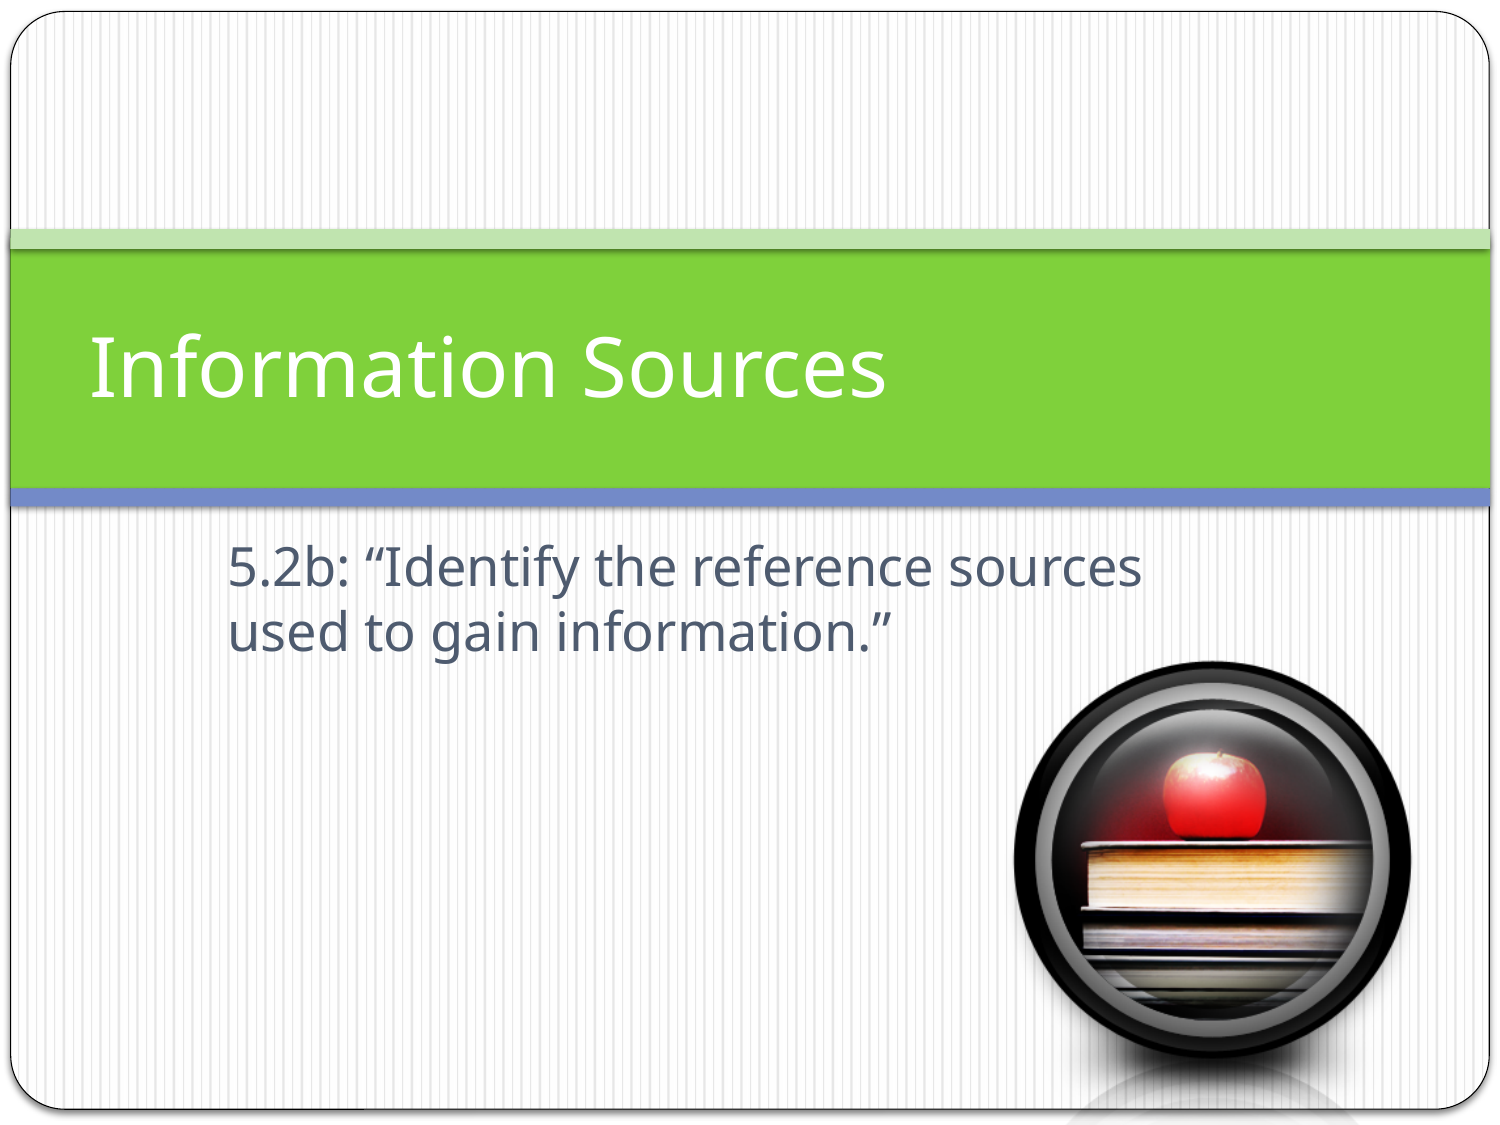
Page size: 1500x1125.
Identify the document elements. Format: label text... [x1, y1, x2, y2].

picture [924, 649, 1500, 1125]
title Information Sources [75, 247, 1425, 489]
subtitle 5.2b: “Identify the reference sources used to gain information.” [212, 525, 1263, 788]
